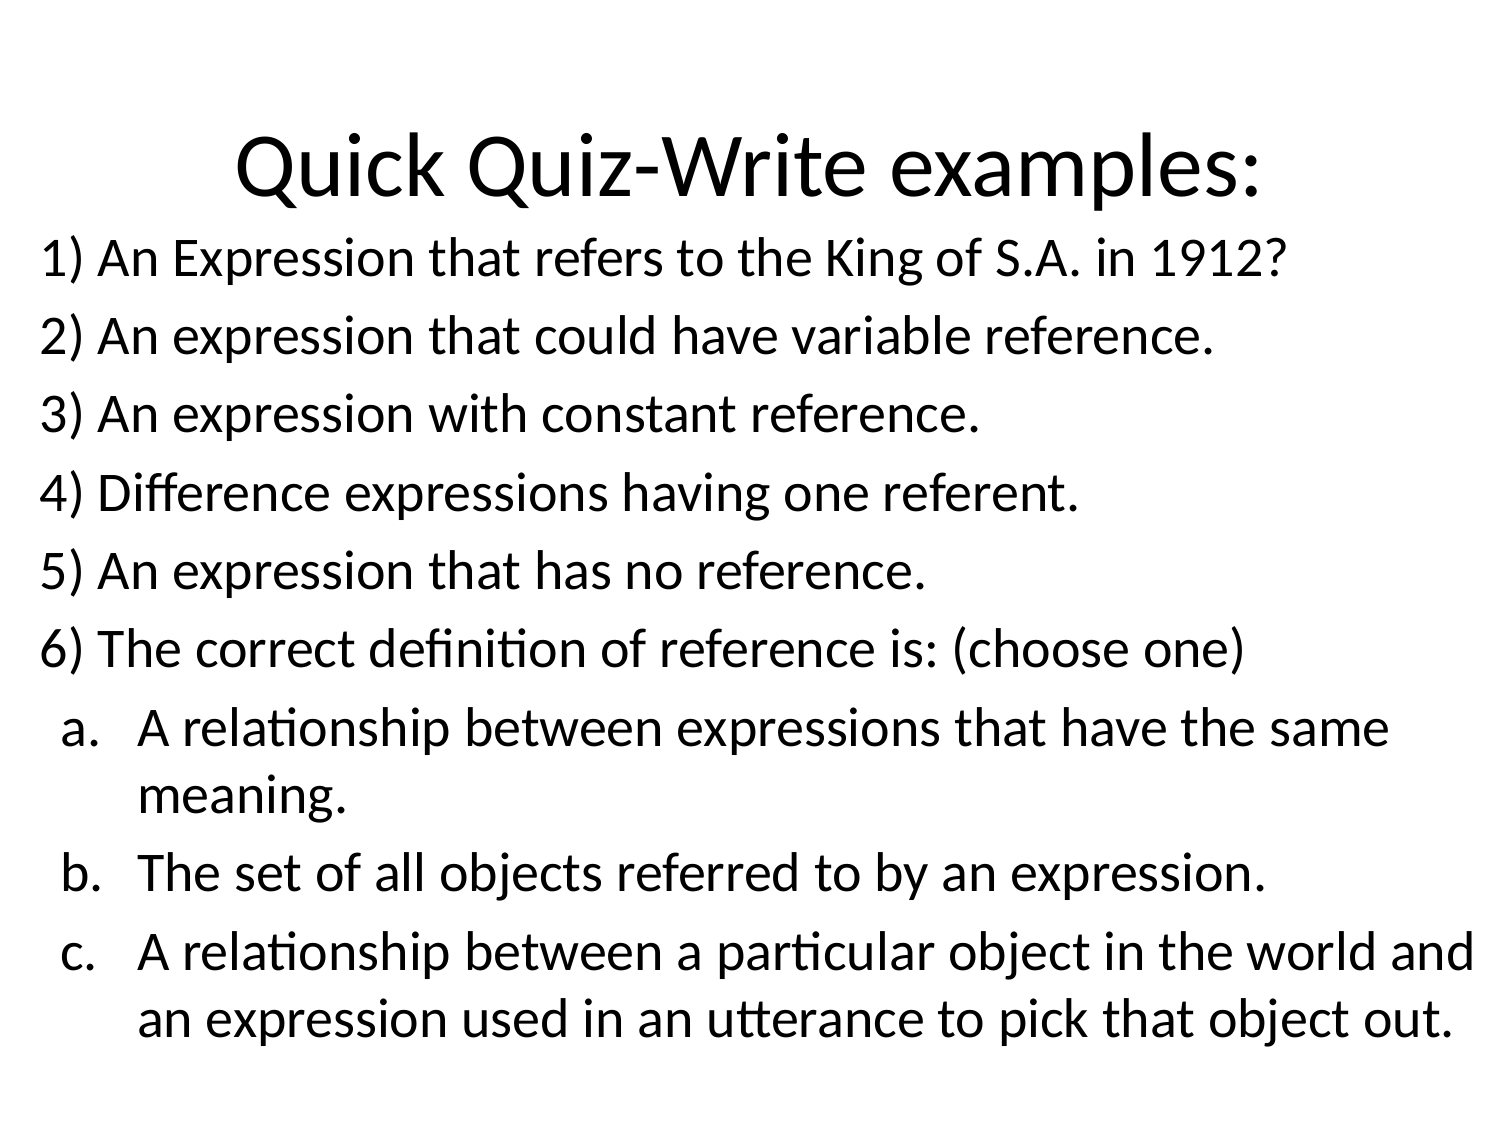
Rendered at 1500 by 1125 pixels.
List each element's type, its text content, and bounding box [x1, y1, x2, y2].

list 1) An Expression that refers to the King of S.A. in 1912? 2) An expression that could have variable reference. 3) An expression with constant reference. 4) Difference expressions having one referent. 5) An expression that has no reference. 6) The correct definition of reference is: (choose one) A relationship between expressions that have the same meaning. The set of all objects referred to by an expression. A relationship between a particular object in the world and an expression used in an utterance to pick that object out. [24, 212, 1500, 1125]
title Quick Quiz-Write examples: [75, 87, 1425, 212]
